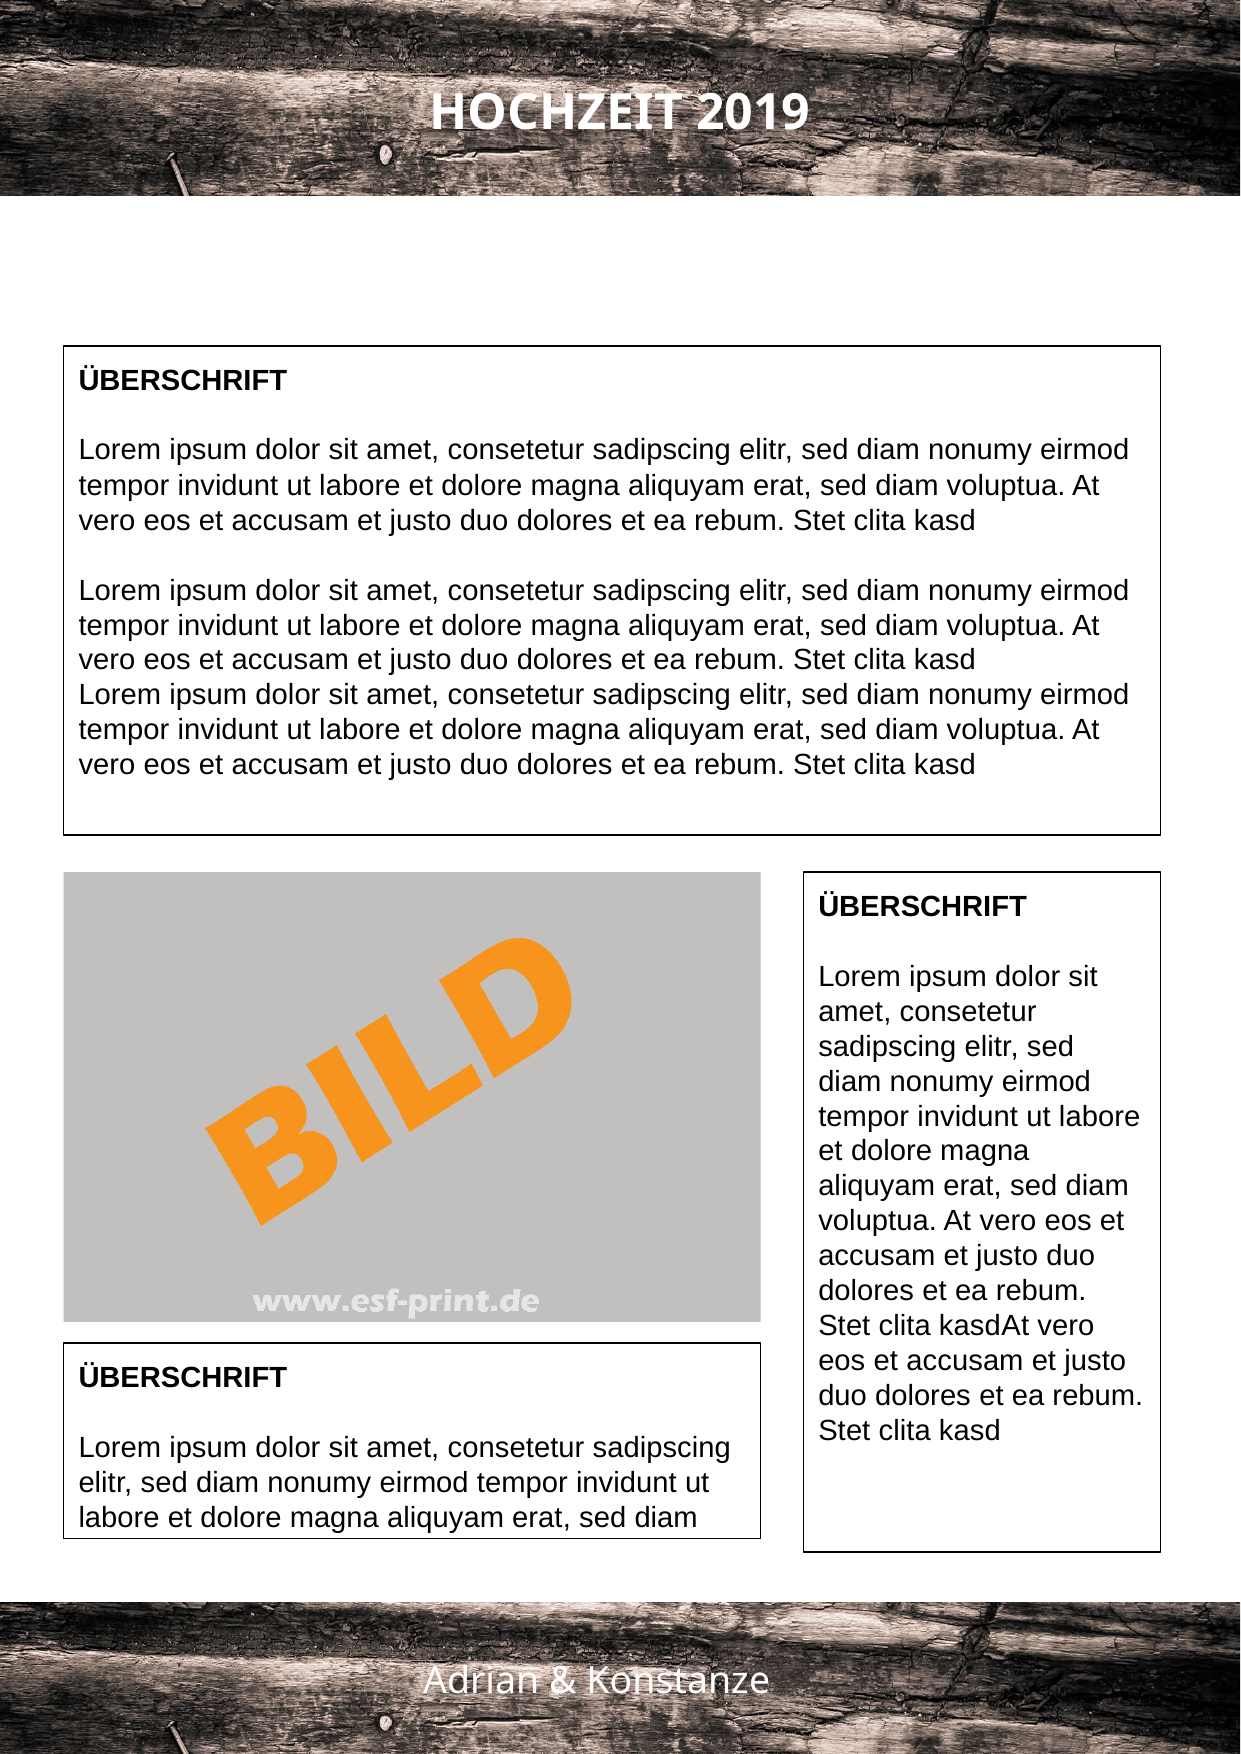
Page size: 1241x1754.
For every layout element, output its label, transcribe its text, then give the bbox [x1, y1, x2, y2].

picture [63, 871, 761, 1322]
picture [0, 0, 1241, 196]
text_box ÜBERSCHRIFT Lorem ipsum dolor sit amet, consetetur sadipscing elitr, sed diam nonumy eirmod tempor invidunt ut labore et dolore magna aliquyam erat, sed diam [63, 1343, 761, 1539]
text_box ÜBERSCHRIFT Lorem ipsum dolor sit amet, consetetur sadipscing elitr, sed diam nonumy eirmod tempor invidunt ut labore et dolore magna aliquyam erat, sed diam voluptua. At vero eos et accusam et justo duo dolores et ea rebum. Stet clita kasdAt vero eos et accusam et justo duo dolores et ea rebum. Stet clita kasd [803, 872, 1161, 1552]
picture [0, 1601, 1241, 1754]
text_box ÜBERSCHRIFT Lorem ipsum dolor sit amet, consetetur sadipscing elitr, sed diam nonumy eirmod tempor invidunt ut labore et dolore magna aliquyam erat, sed diam voluptua. At vero eos et accusam et justo duo dolores et ea rebum. Stet clita kasd Lorem ipsum dolor sit amet, consetetur sadipscing elitr, sed diam nonumy eirmod tempor invidunt ut labore et dolore magna aliquyam erat, sed diam voluptua. At vero eos et accusam et justo duo dolores et ea rebum. Stet clita kasd Lorem ipsum dolor sit amet, consetetur sadipscing elitr, sed diam nonumy eirmod tempor invidunt ut labore et dolore magna aliquyam erat, sed diam voluptua. At vero eos et accusam et justo duo dolores et ea rebum. Stet clita kasd [63, 346, 1161, 836]
